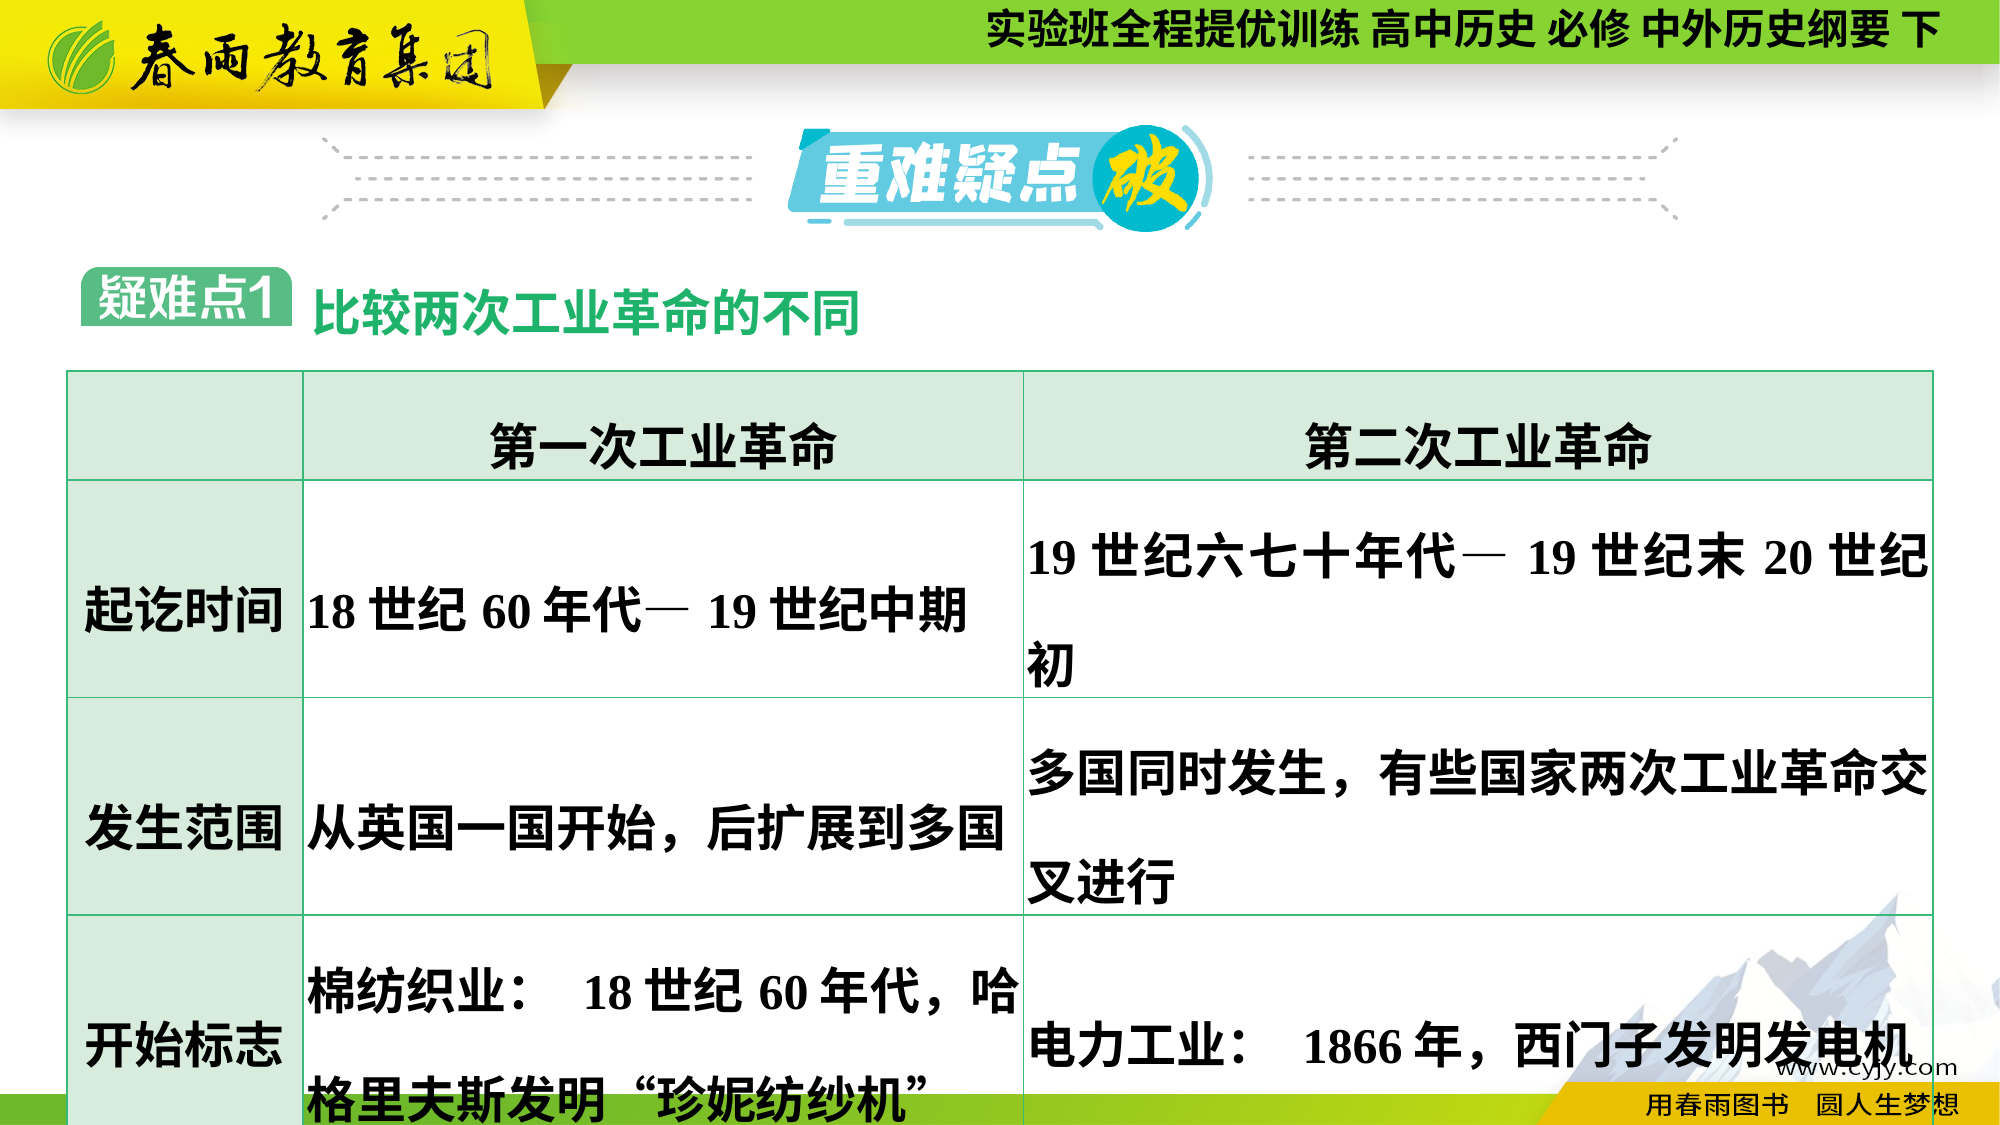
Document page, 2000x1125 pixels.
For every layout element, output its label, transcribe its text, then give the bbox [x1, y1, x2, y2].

table_header [68, 372, 302, 479]
table_cell 开始标志 [68, 916, 302, 1125]
table_cell 18世纪60年代—19世纪中期 [304, 481, 1023, 697]
table_cell 多国同时发生，有些国家两次工业革命交叉进行 [1024, 698, 1932, 914]
table_cell 从英国一国开始，后扩展到多国 [304, 698, 1023, 914]
table_cell 19世纪六七十年代—19世纪末20世纪初 [1024, 481, 1932, 697]
table_header 第二次工业革命 [1024, 372, 1932, 479]
table_cell 发生范围 [68, 698, 302, 914]
table_cell 电力工业： 1866年，西门子发明发电机 [1024, 916, 1932, 1125]
picture [0, 0, 2000, 1125]
table_cell 棉纺织业： 18世纪60年代，哈格里夫斯发明“珍妮纺纱机” [304, 916, 1023, 1125]
list 比较两次工业革命的不同 [59, 243, 1944, 339]
table_cell 起讫时间 [68, 481, 302, 697]
table_header 第一次工业革命 [304, 372, 1023, 479]
